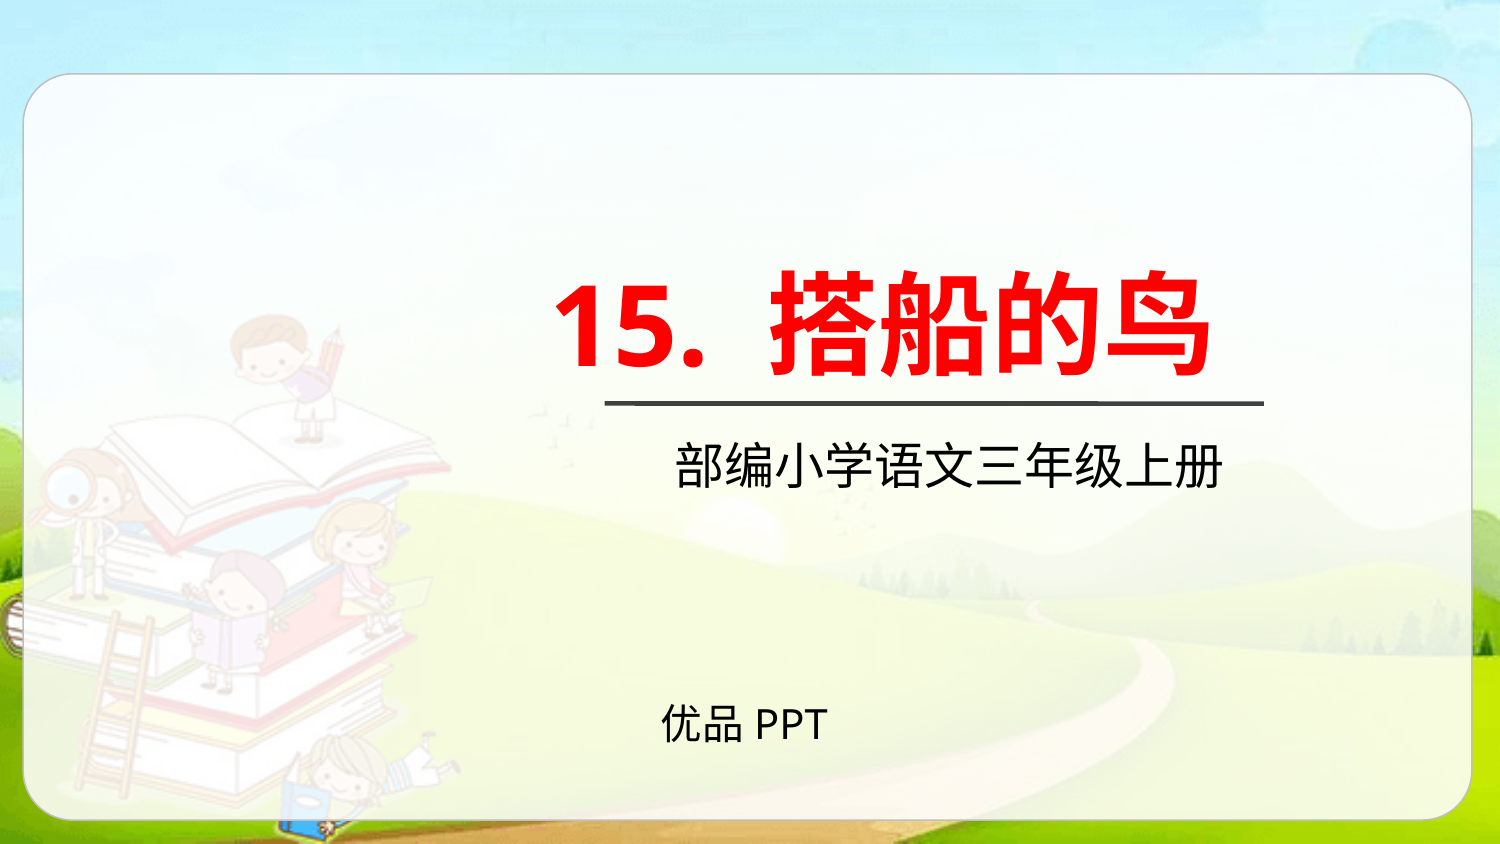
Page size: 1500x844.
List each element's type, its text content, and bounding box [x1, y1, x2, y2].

picture [0, 0, 1500, 844]
text_box 15. 搭船的鸟 [430, 256, 1399, 388]
text_box 优品PPT [46, 687, 1442, 754]
text_box 部编小学语文三年级上册 [663, 429, 1236, 501]
